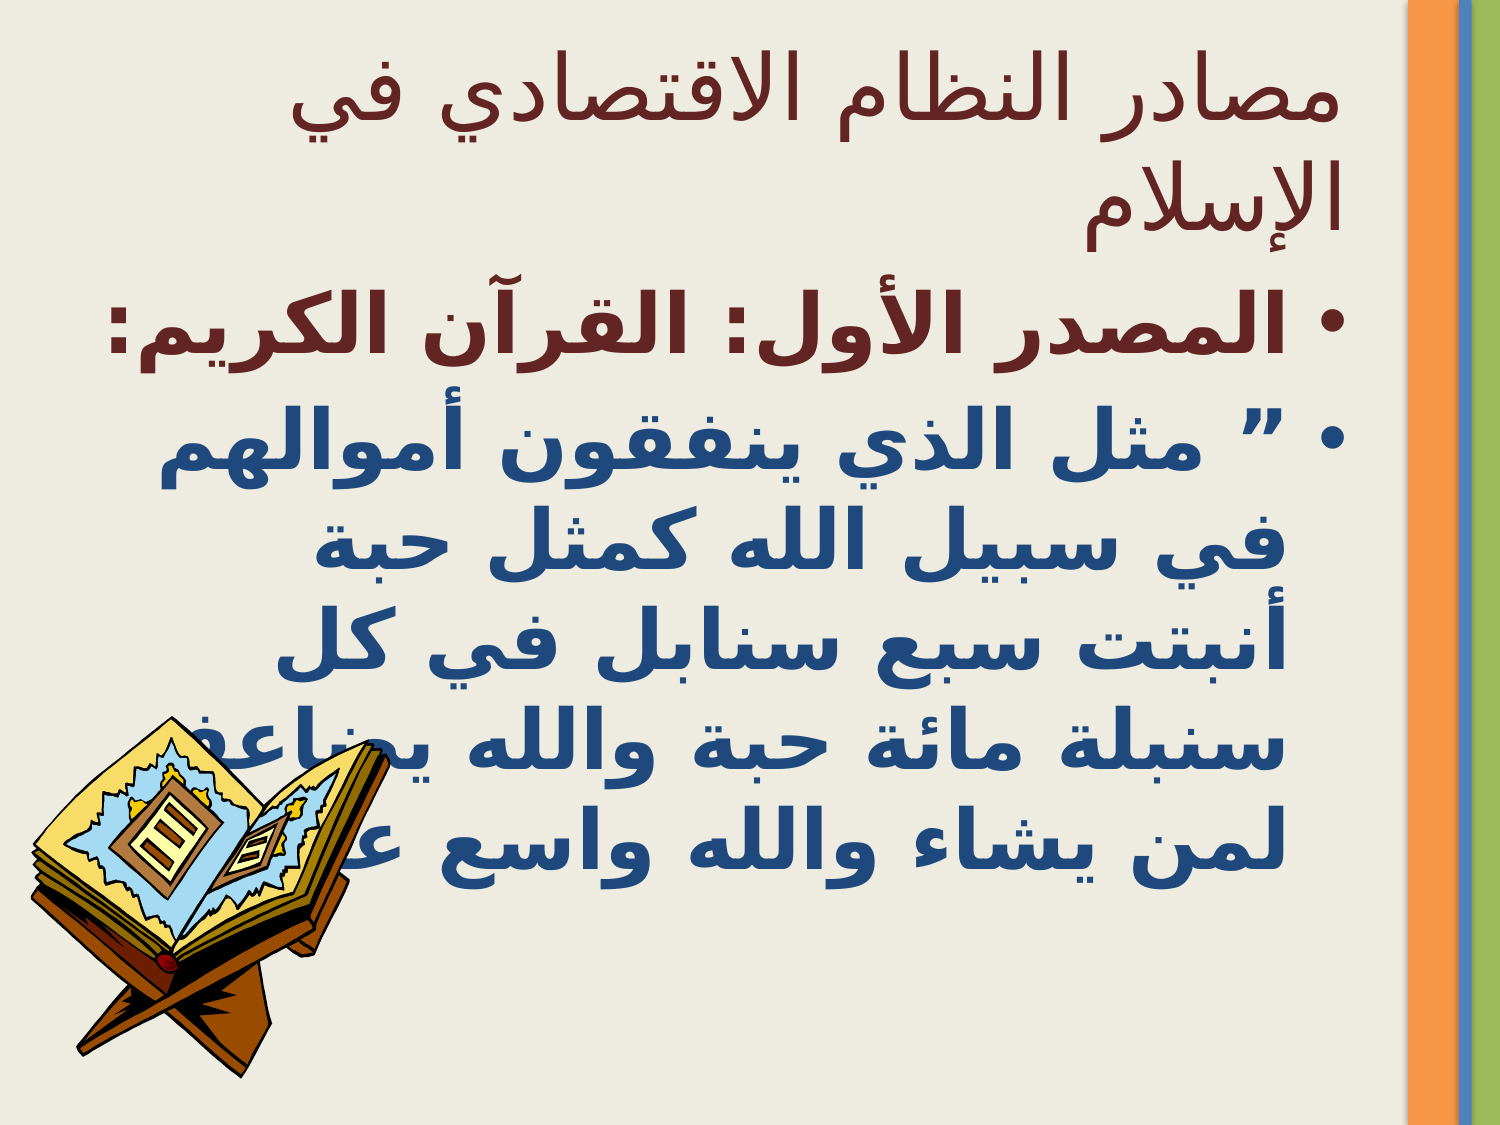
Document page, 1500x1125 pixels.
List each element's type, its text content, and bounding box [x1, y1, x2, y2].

picture [29, 715, 393, 1079]
list المصدر الأول: القرآن الكريم: ” مثل الذي ينفقون أموالهم في سبيل الله كمثل حبة أنبتت سبع سنابل في كل سنبلة مائة حبة والله يضاعف لمن يشاء والله واسع عليم“. [75, 262, 1363, 1005]
title مصادر النظام الاقتصادي في الإسلام [75, 45, 1363, 233]
